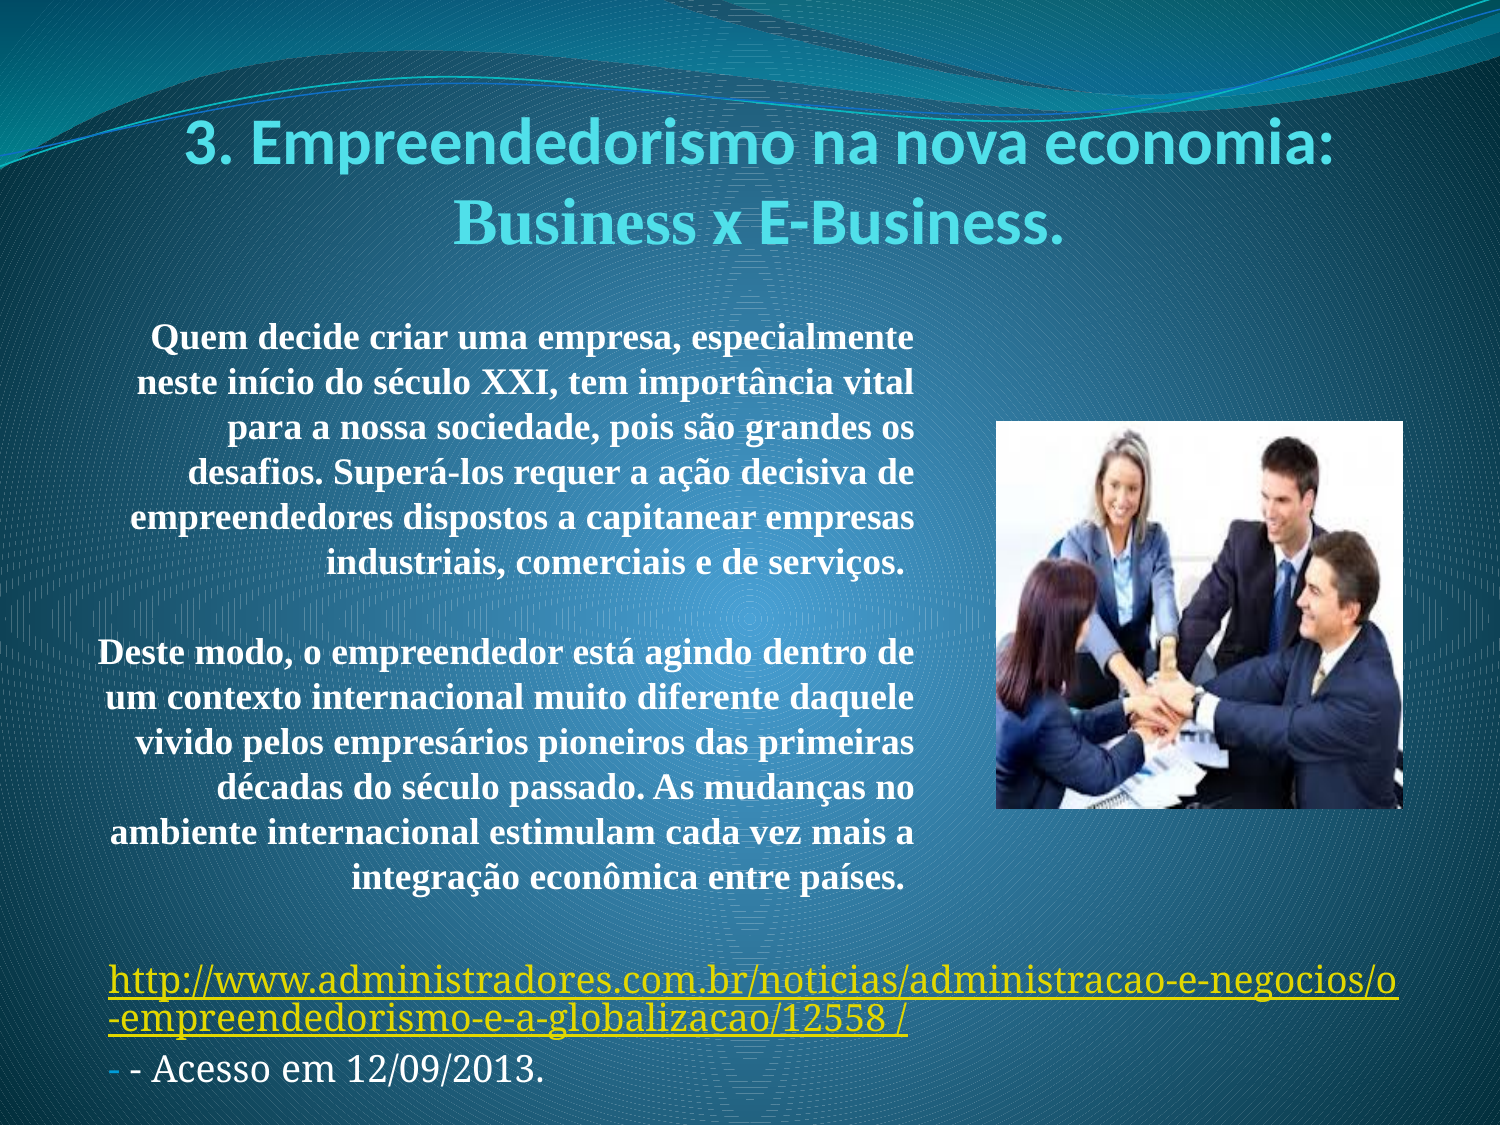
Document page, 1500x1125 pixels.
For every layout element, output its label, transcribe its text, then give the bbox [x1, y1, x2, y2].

picture [995, 421, 1403, 809]
text_box http://www.administradores.com.br/noticias/administracao-e-negocios/o-empreendedorismo-e-a-globalizacao/12558 /- - Acesso em 12/09/2013. [93, 949, 1418, 1060]
title 3. Empreendedorismo na nova economia: Business x E-Business. [105, 70, 1418, 258]
subtitle Quem decide criar uma empresa, especialmente neste início do século XXI, tem importância vital para a nossa sociedade, pois são grandes os desafios. Superá-los requer a ação decisiva de empreendedores dispostos a capitanear empresas industriais, comerciais e de serviços. Deste modo, o empreendedor está agindo dentro de um contexto internacional muito diferente daquele vivido pelos empresários pioneiros das primeiras décadas do século passado. As mudanças no ambiente internacional estimulam cada vez mais a integração econômica entre países. [93, 304, 926, 879]
